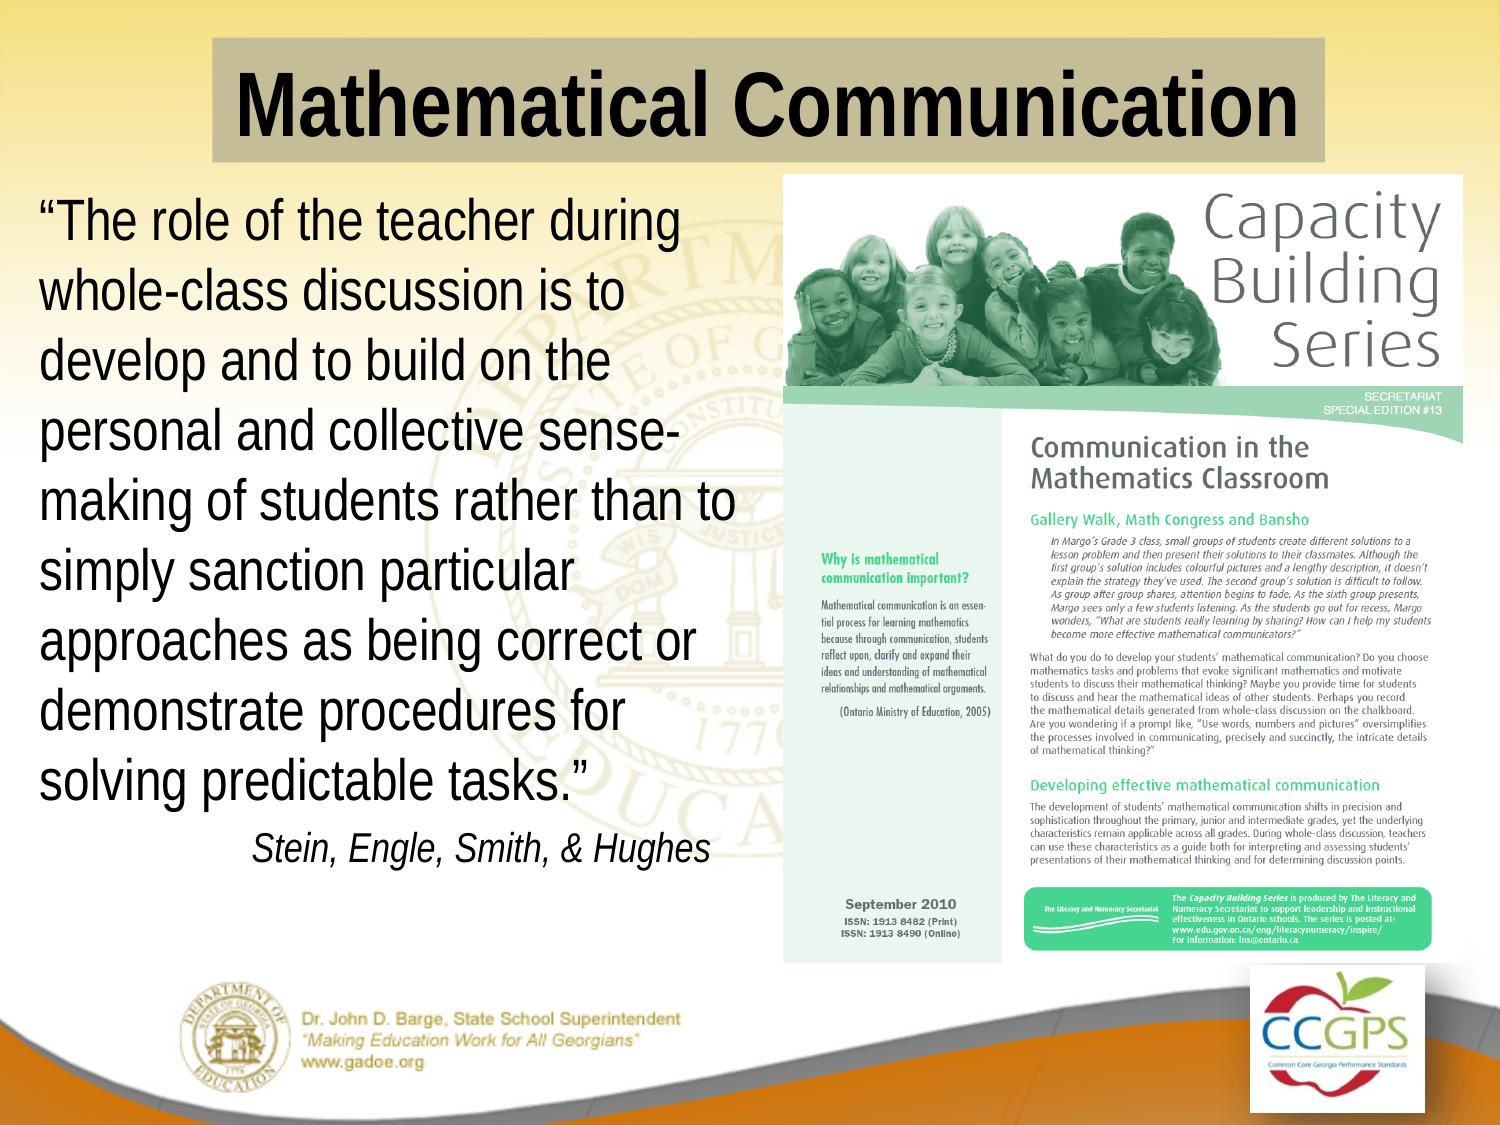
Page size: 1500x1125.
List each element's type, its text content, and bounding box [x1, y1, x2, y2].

subtitle “The role of the teacher during whole-class discussion is to develop and to build on the personal and collective sense-making of students rather than to simply sanction particular approaches as being correct or demonstrate procedures for solving predictable tasks.” Stein, Engle, Smith, & Hughes [24, 174, 788, 1038]
picture [0, 0, 1500, 1125]
title Mathematical Communication [212, 37, 1326, 163]
